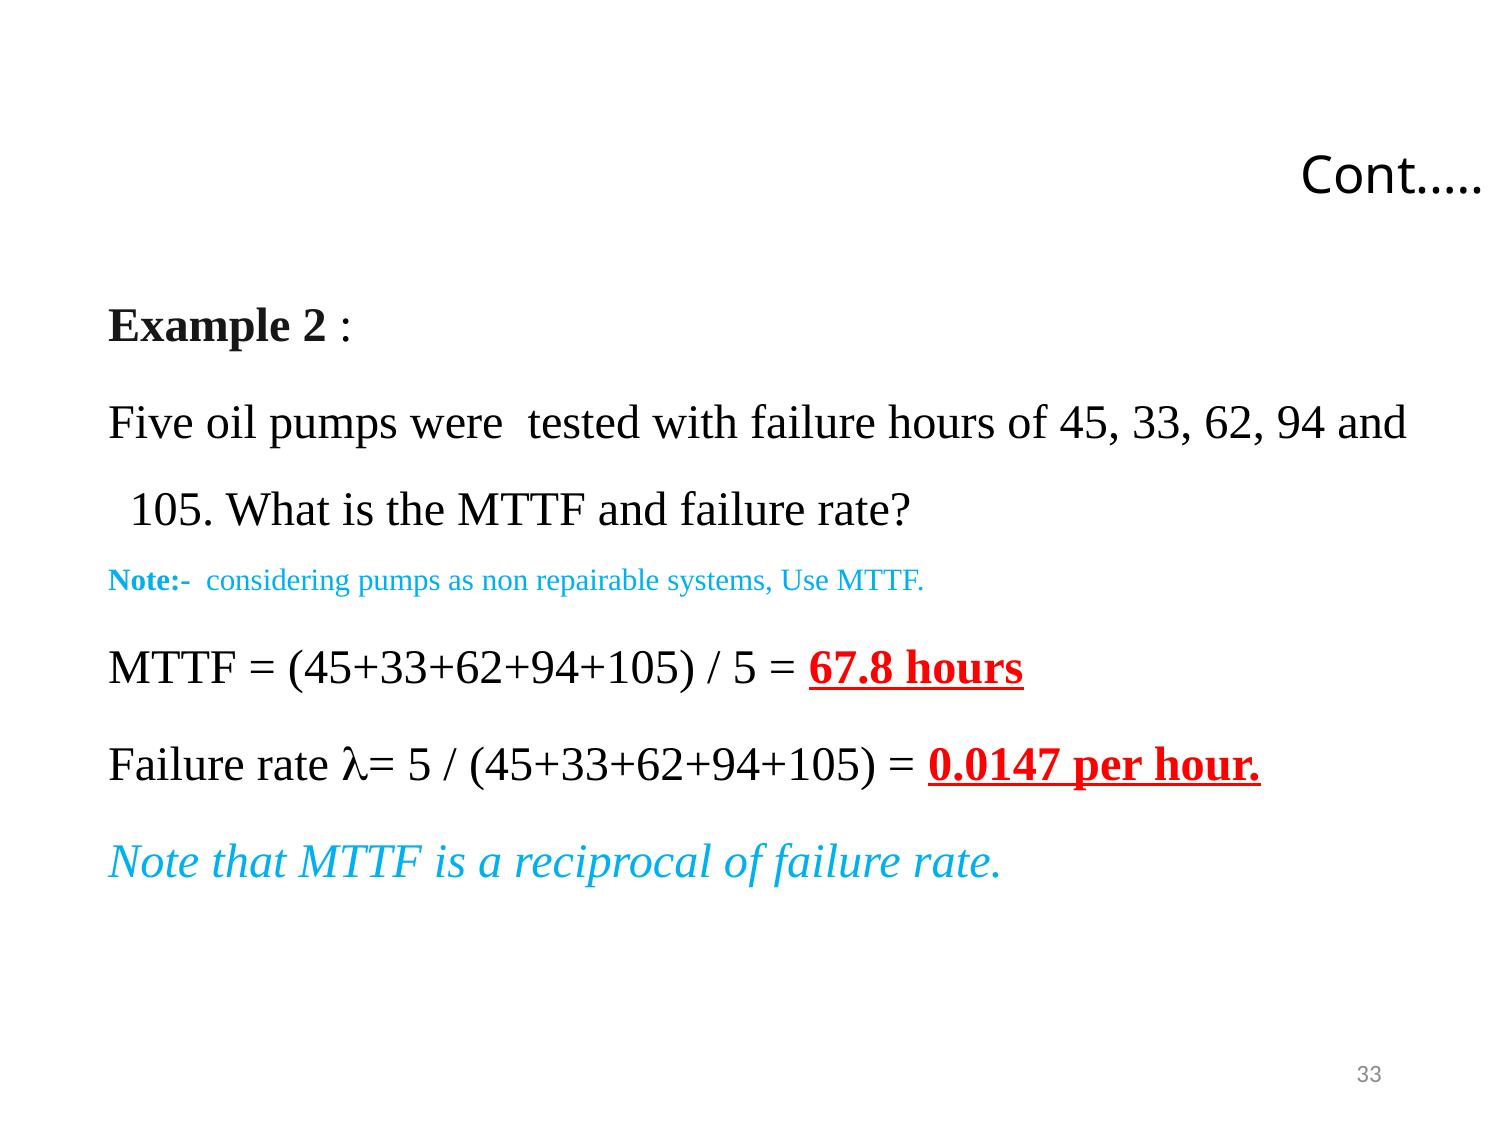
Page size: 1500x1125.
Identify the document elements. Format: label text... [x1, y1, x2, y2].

list Example 2 : Five oil pumps were tested with failure hours of 45, 33, 62, 94 and 105. What is the MTTF and failure rate? Note:- considering pumps as non repairable systems, Use MTTF. MTTF = (45+33+62+94+105) / 5 = 67.8 hours Failure rate = 5 / (45+33+62+94+105) = 0.0147 per hour. Note that MTTF is a reciprocal of failure rate. [93, 257, 1465, 895]
slide_number 33 [1059, 1042, 1397, 1103]
title Cont.…. [206, 140, 1500, 213]
